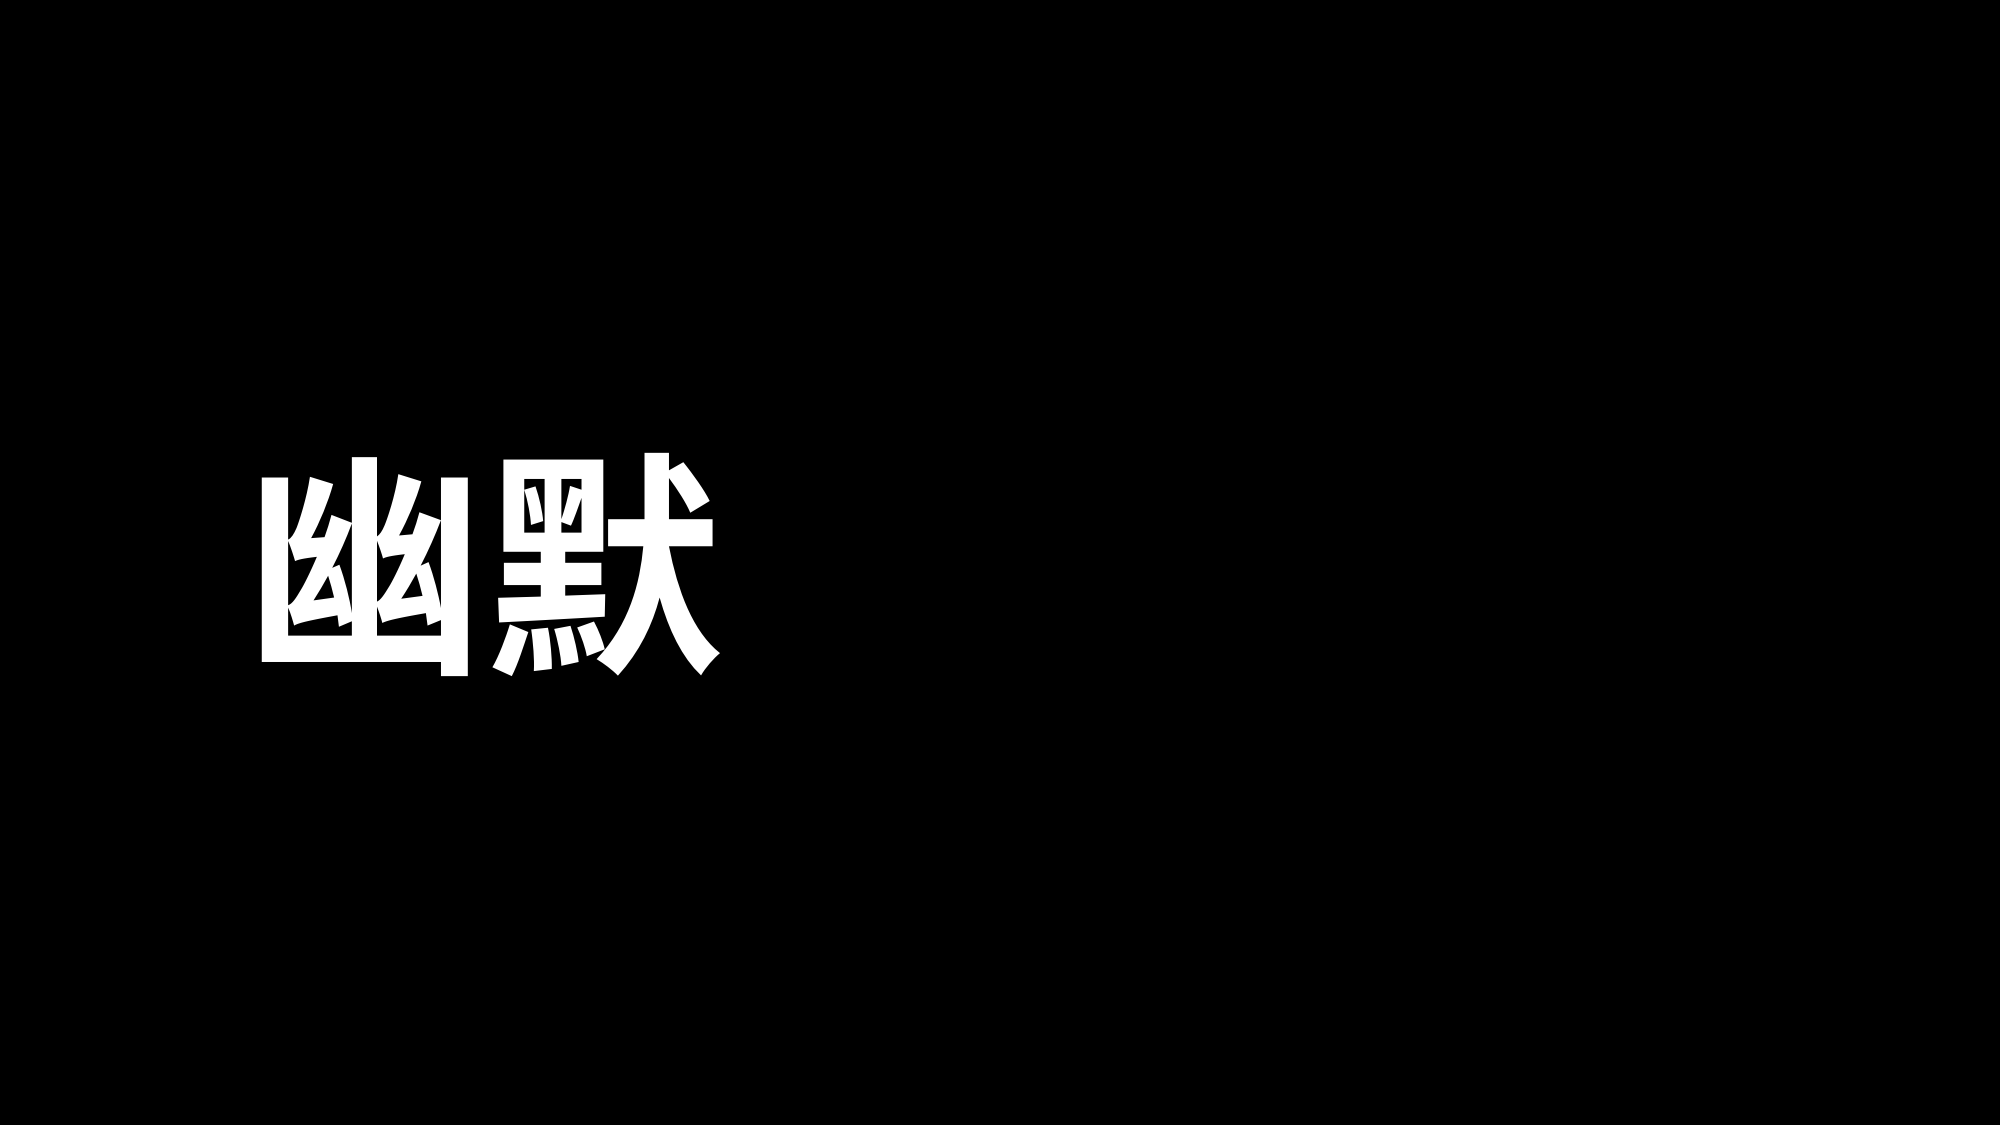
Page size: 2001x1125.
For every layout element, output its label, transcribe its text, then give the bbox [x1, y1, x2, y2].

text_box 幽默 [165, 409, 805, 712]
